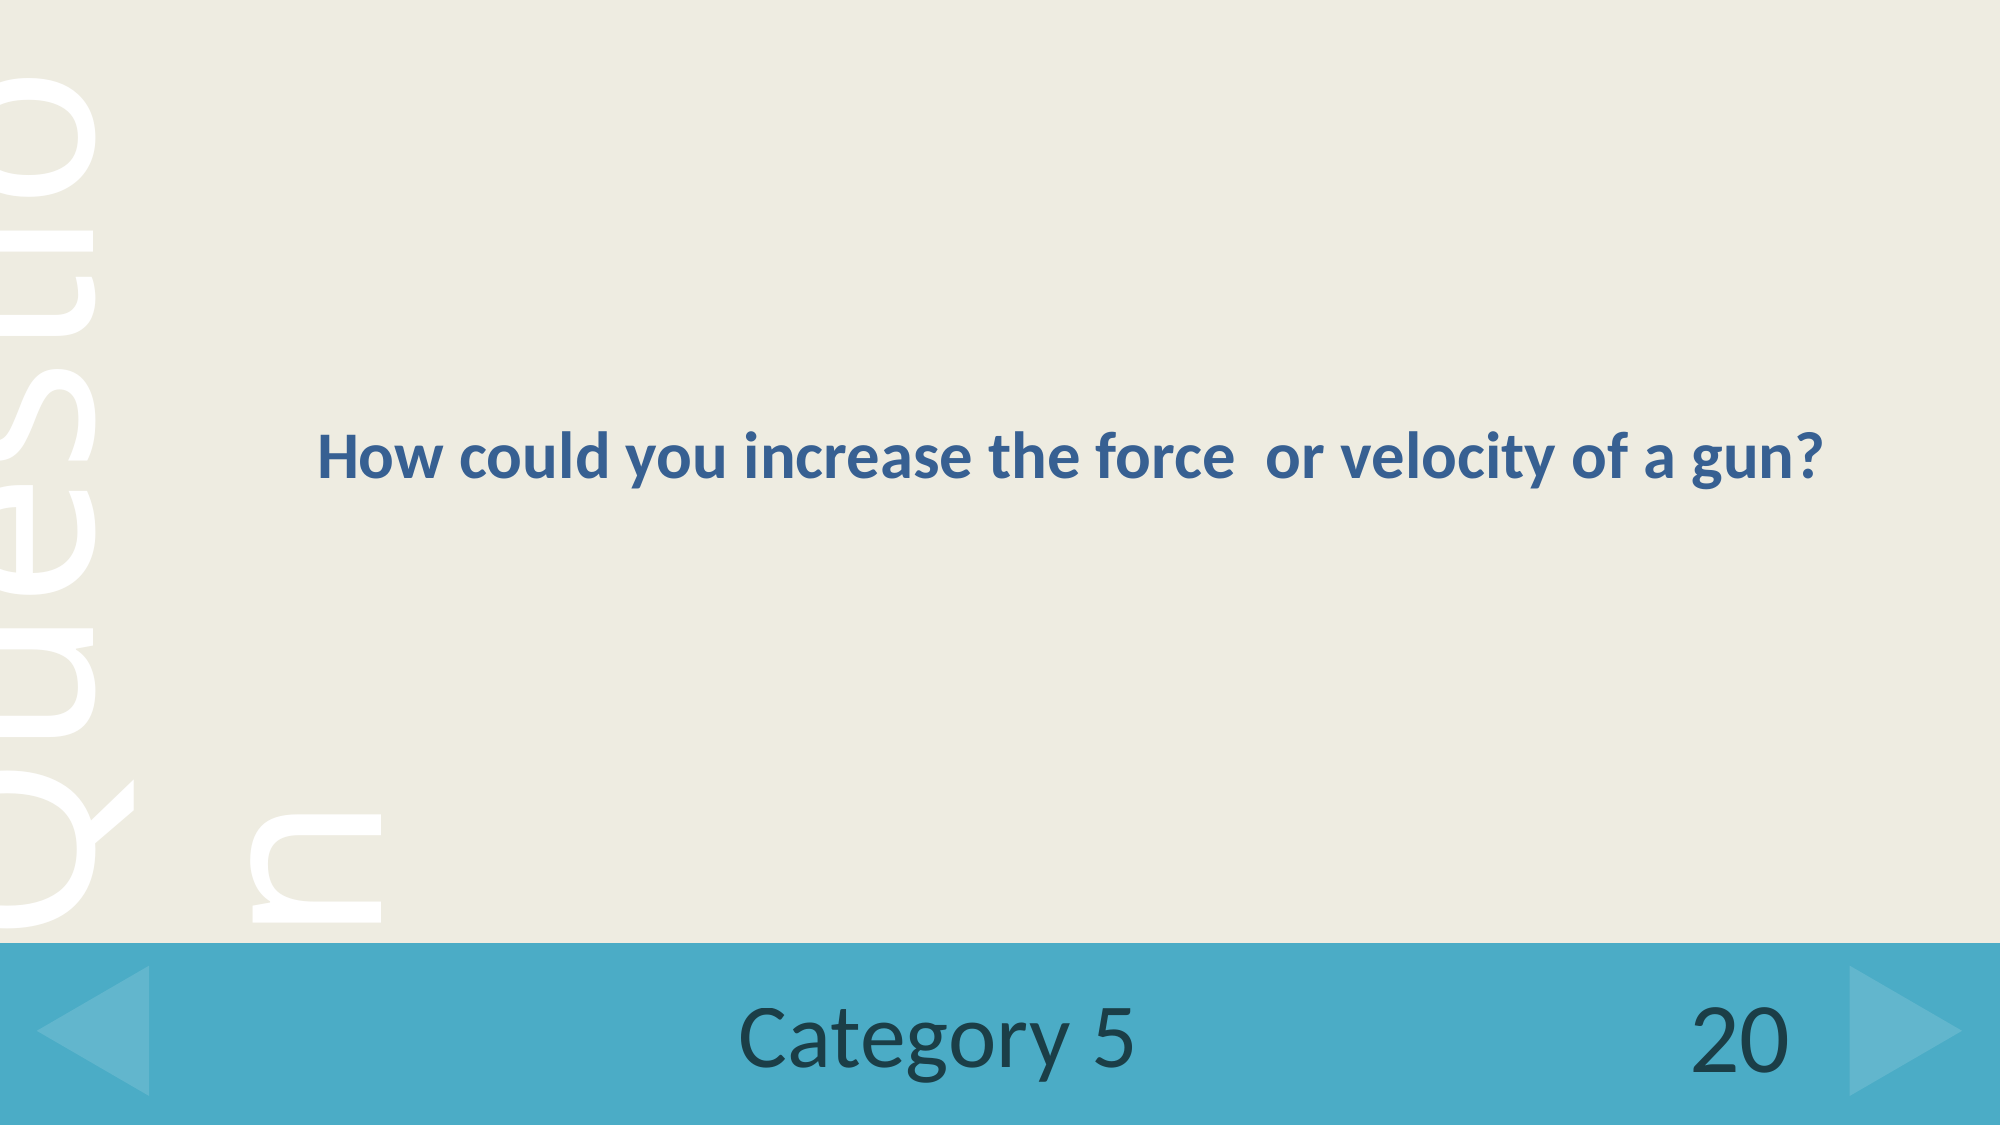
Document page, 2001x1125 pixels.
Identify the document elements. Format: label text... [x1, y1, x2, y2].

list How could you increase the force or velocity of a gun? [302, 142, 1870, 843]
title Category 5 [38, 937, 1839, 1125]
